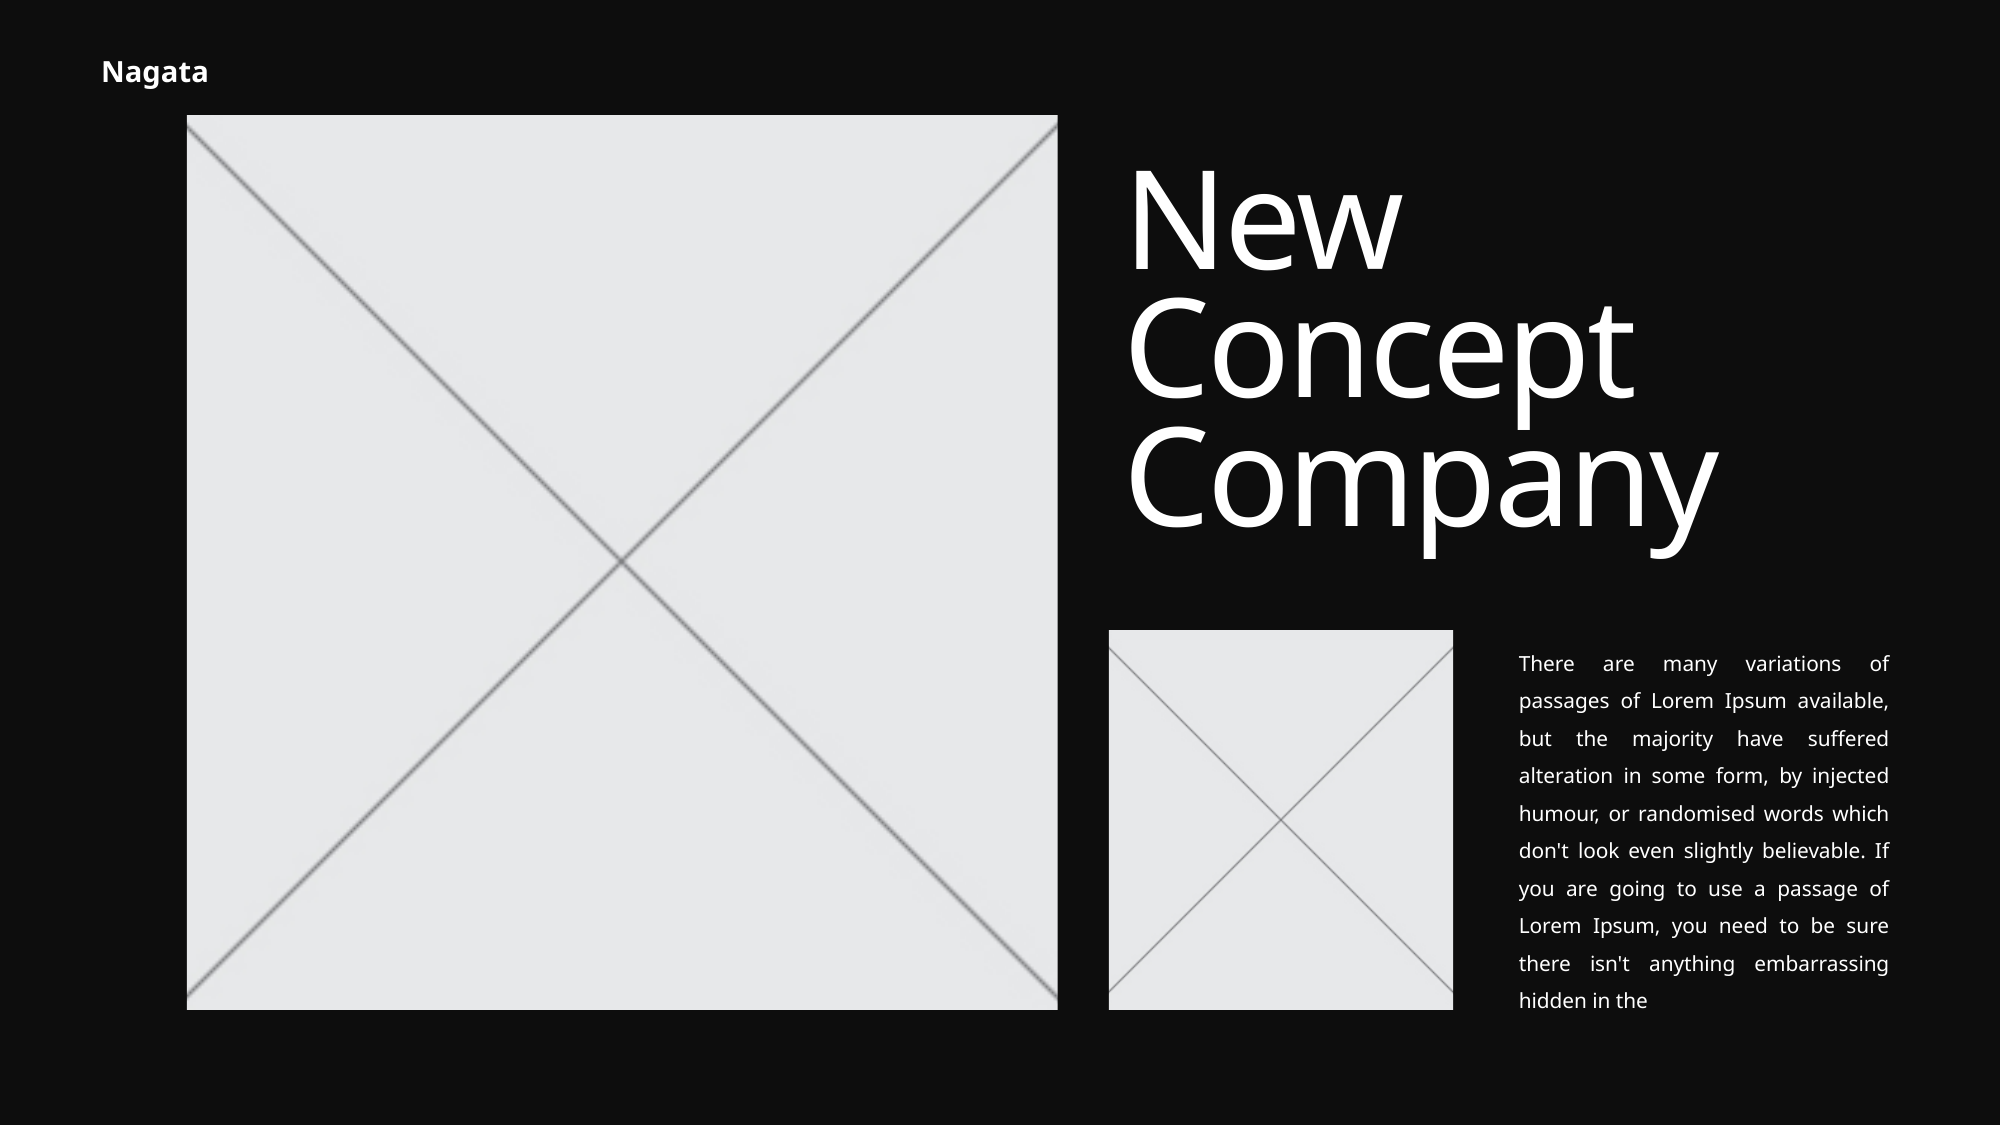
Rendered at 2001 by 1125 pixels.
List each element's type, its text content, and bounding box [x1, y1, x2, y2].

picture [1108, 630, 1454, 1010]
text_box New [1108, 143, 1909, 271]
text_box There are many variations of passages of Lorem Ipsum available, but the majority have suffered alteration in some form, by injected humour, or randomised words which don't look even slightly believable. If you are going to use a passage of Lorem Ipsum, you need to be sure there isn't anything embarrassing hidden in the [1504, 630, 1905, 1020]
text_box Nagata [86, 46, 275, 96]
text_box Company [1108, 399, 1994, 543]
text_box Concept [1108, 271, 1994, 399]
picture [186, 115, 1058, 1010]
